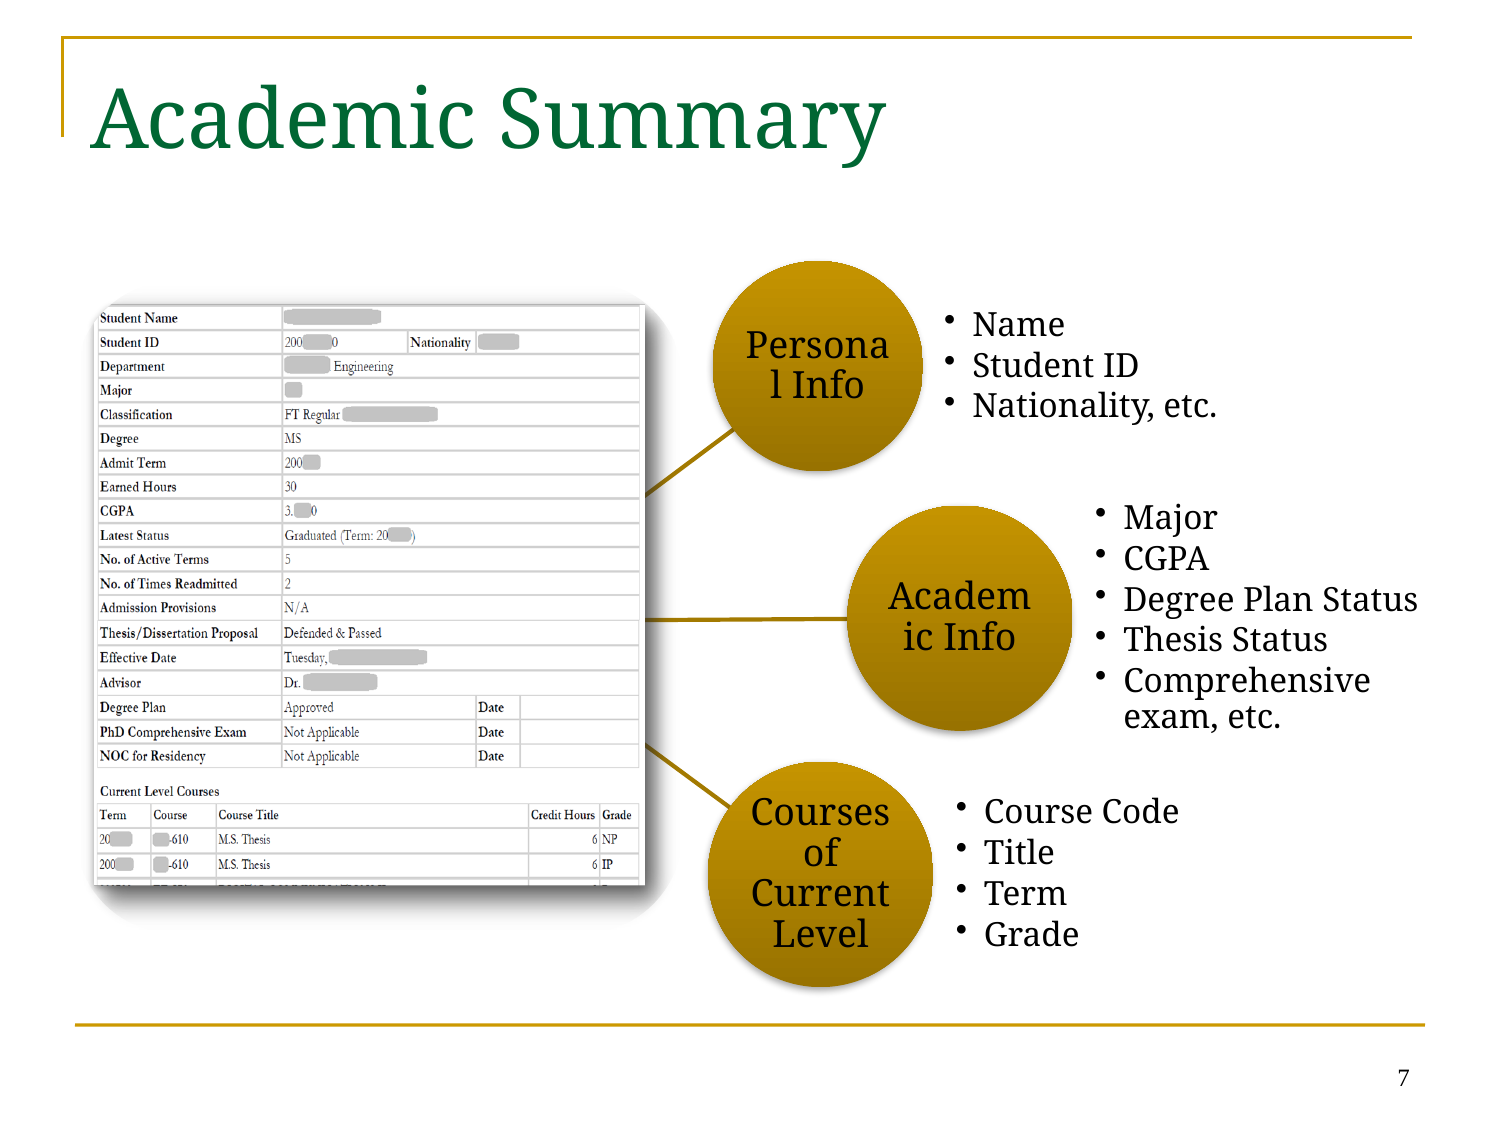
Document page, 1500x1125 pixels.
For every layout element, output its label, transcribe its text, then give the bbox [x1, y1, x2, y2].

slide_number 7 [1249, 1037, 1426, 1100]
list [74, 237, 1426, 1013]
title Academic Summary [74, 57, 1426, 188]
